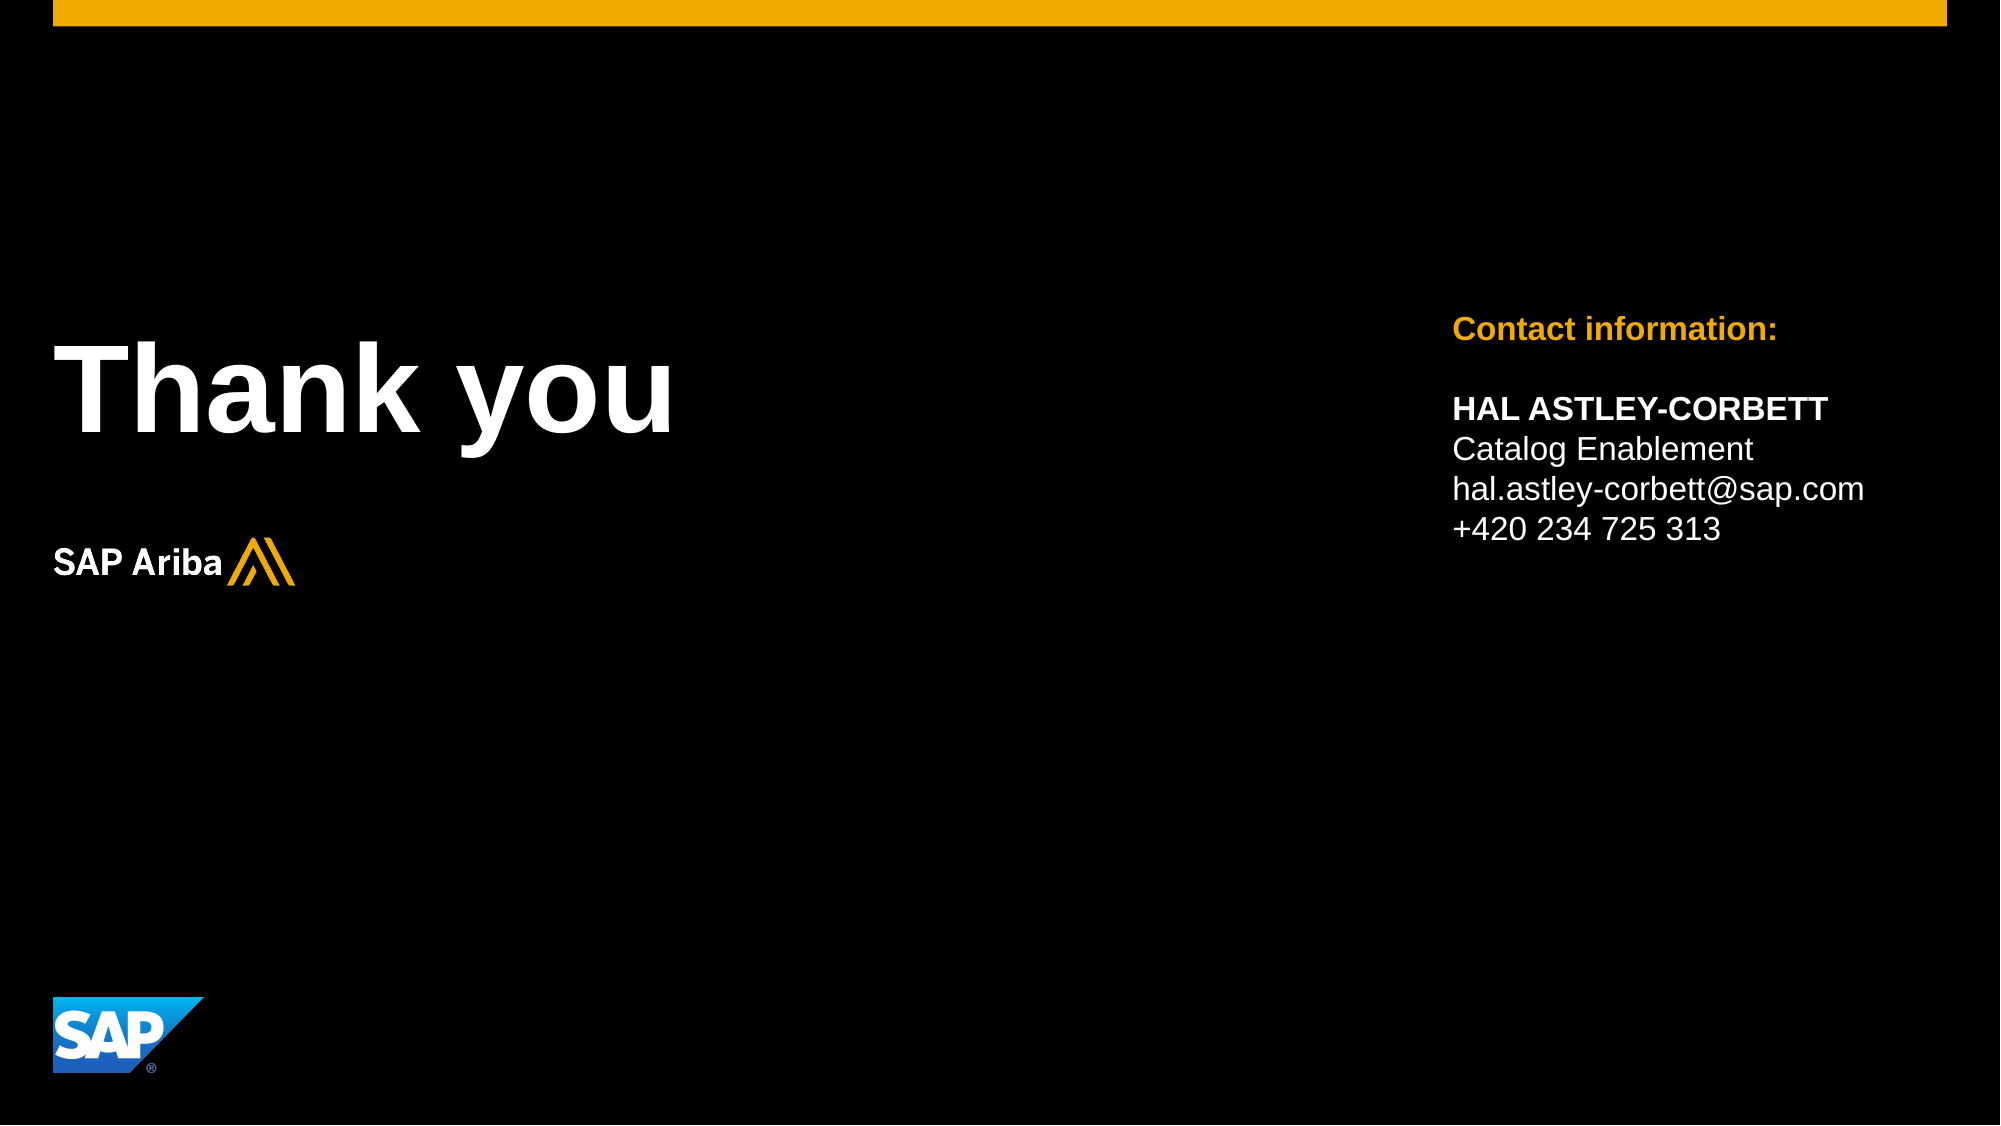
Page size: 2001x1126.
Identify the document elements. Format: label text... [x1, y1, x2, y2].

title Thank you [53, 307, 1235, 459]
picture [53, 537, 296, 586]
picture [53, 999, 204, 1073]
list Contact information: HAL ASTLEY-CORBETT Catalog Enablement hal.astley-corbett@sap.com +420 234 725 313 [1452, 307, 1925, 593]
